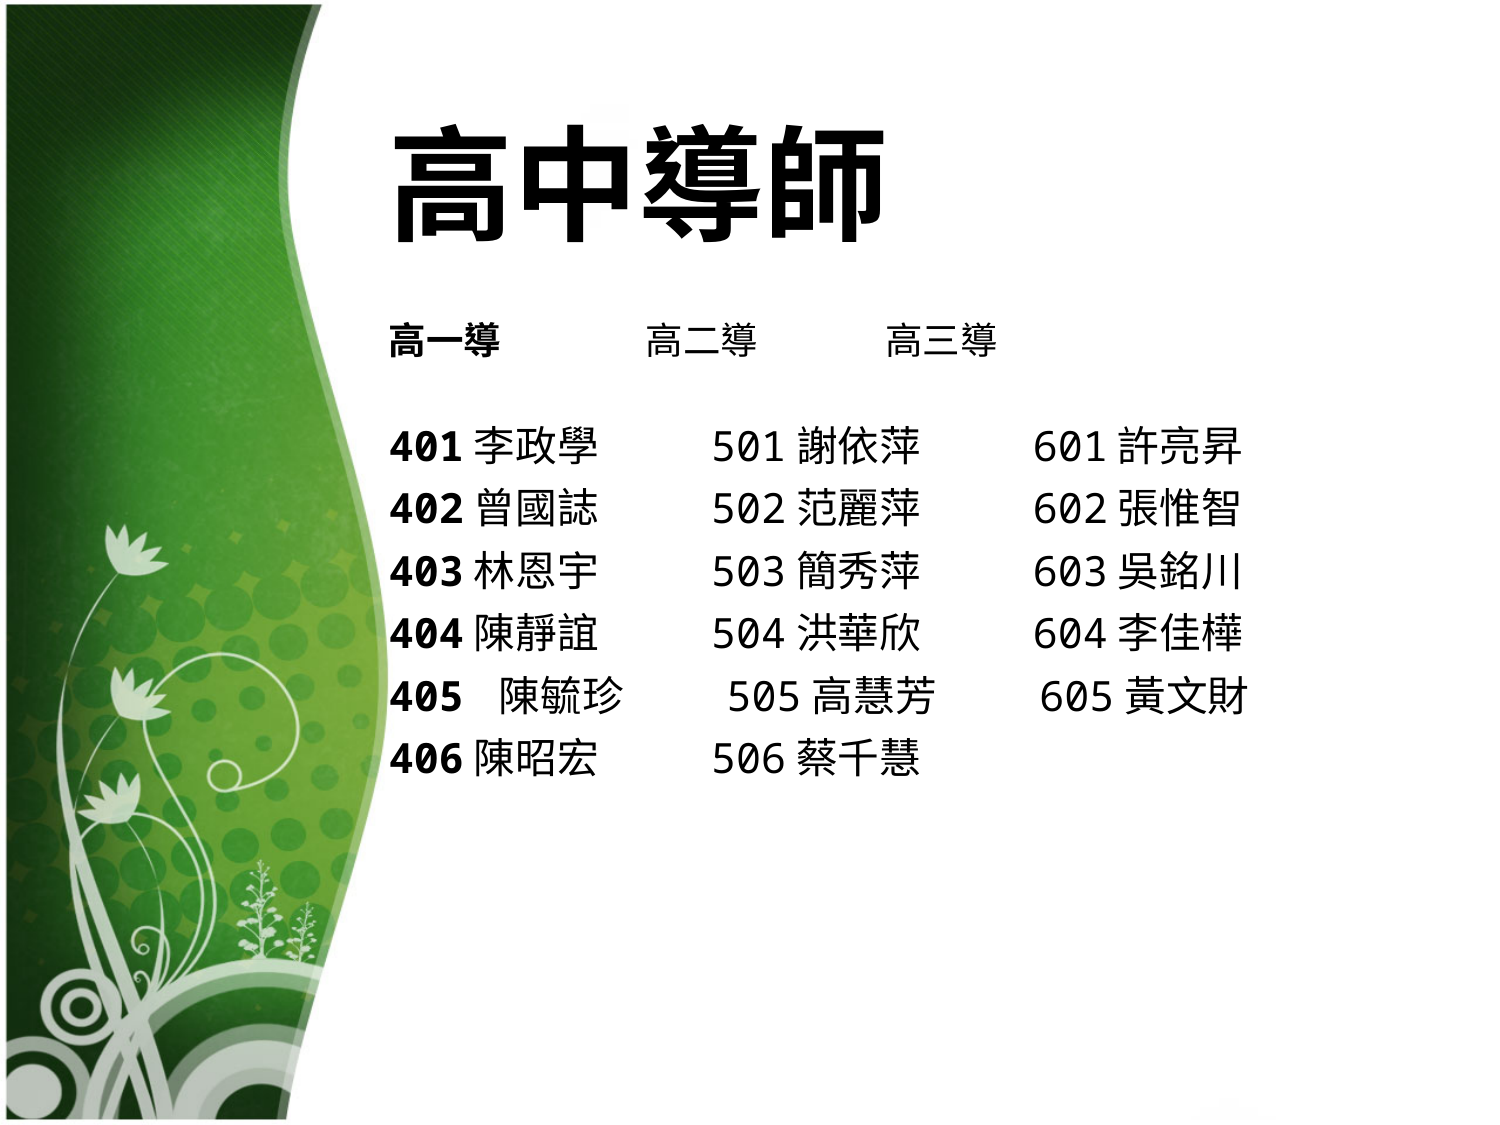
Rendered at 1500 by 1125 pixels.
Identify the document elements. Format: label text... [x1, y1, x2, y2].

picture [0, 0, 1500, 1125]
text_box 高中導師 高一導 高二導 高三導 401李政學 501謝依萍 601許亮昇 402曾國誌 502范麗萍 602張惟智 403林恩宇 503簡秀萍 603吳銘川 404陳靜誼 504洪華欣 604李佳樺 405 陳毓珍 505高慧芳 605黃文財 406陳昭宏 506蔡千慧 [374, 54, 1461, 880]
